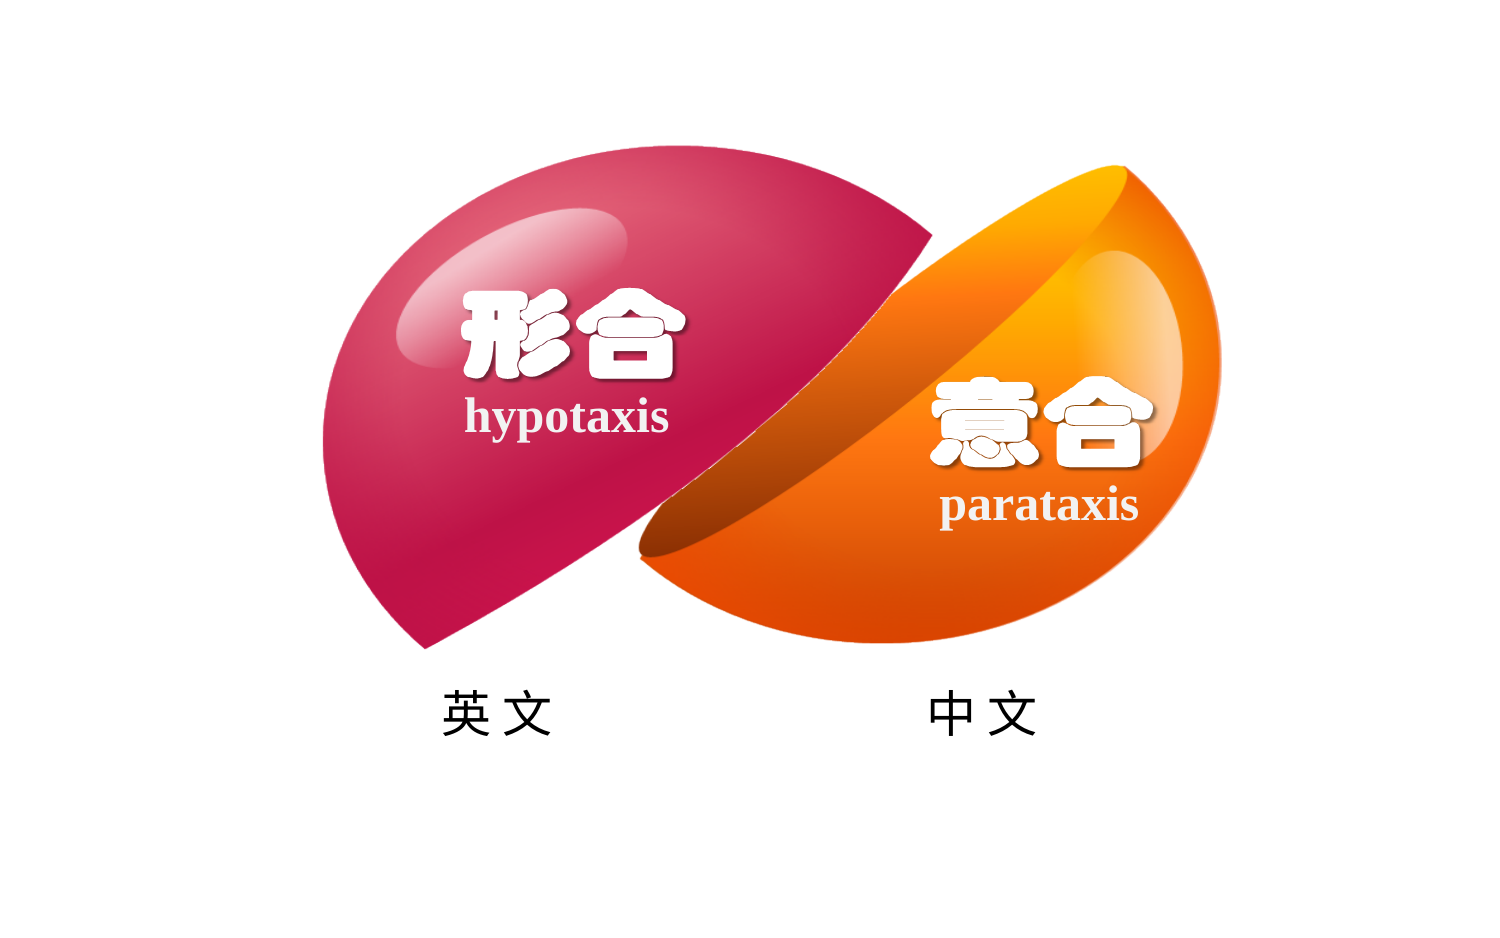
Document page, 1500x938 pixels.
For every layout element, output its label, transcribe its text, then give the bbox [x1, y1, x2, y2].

picture [300, 133, 1231, 665]
text_box 英 文 [426, 675, 568, 751]
text_box 中 文 [911, 675, 1053, 751]
